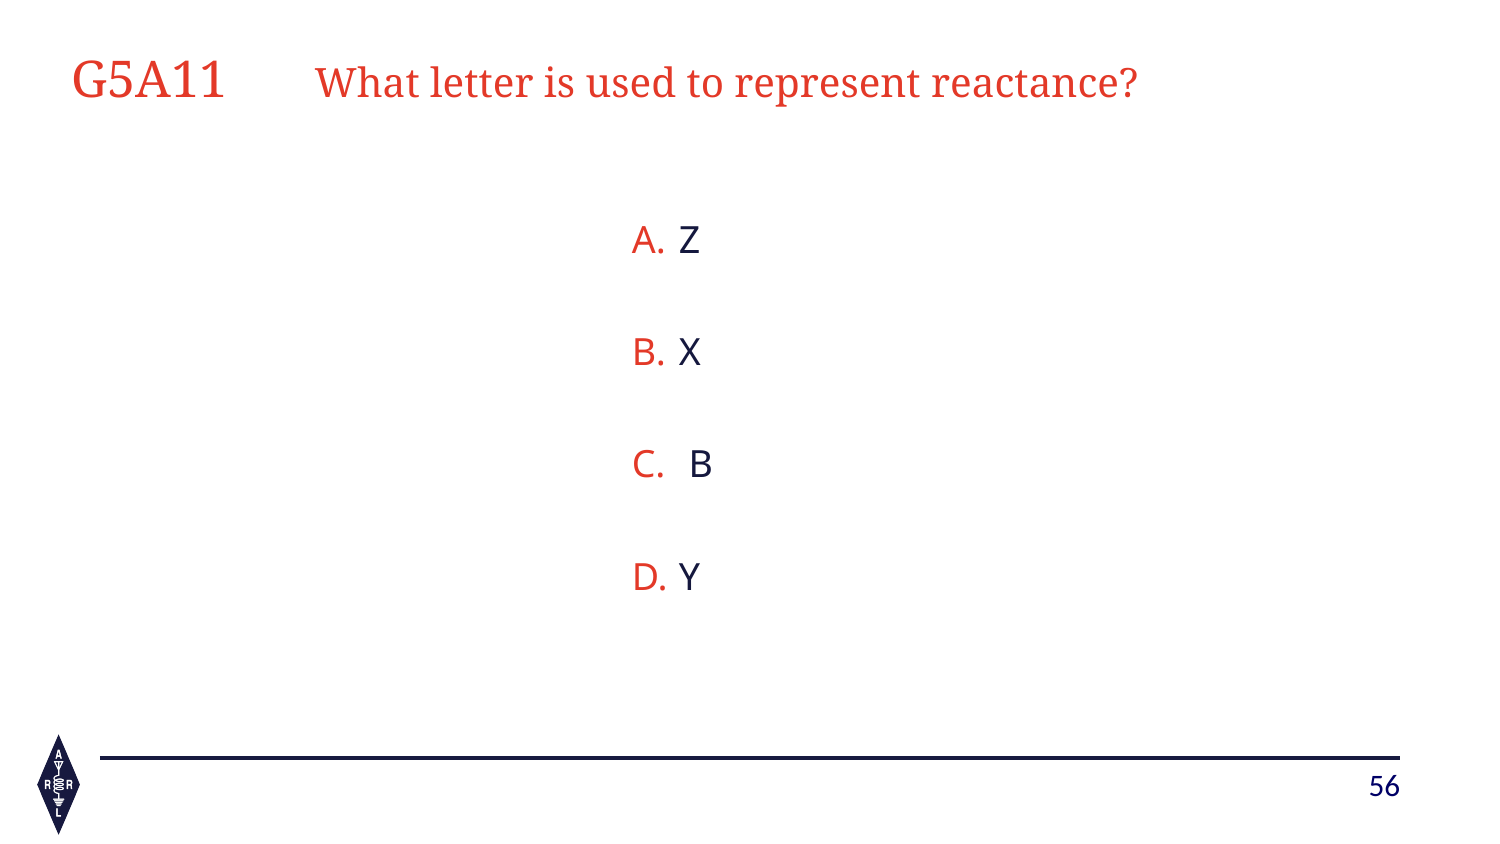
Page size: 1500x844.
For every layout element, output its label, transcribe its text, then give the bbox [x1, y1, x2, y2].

title G5A11 What letter is used to represent reactance? [71, 43, 1192, 140]
slide_number 56 [1302, 761, 1400, 807]
list Z X B Y [631, 215, 869, 826]
picture [37, 734, 80, 835]
